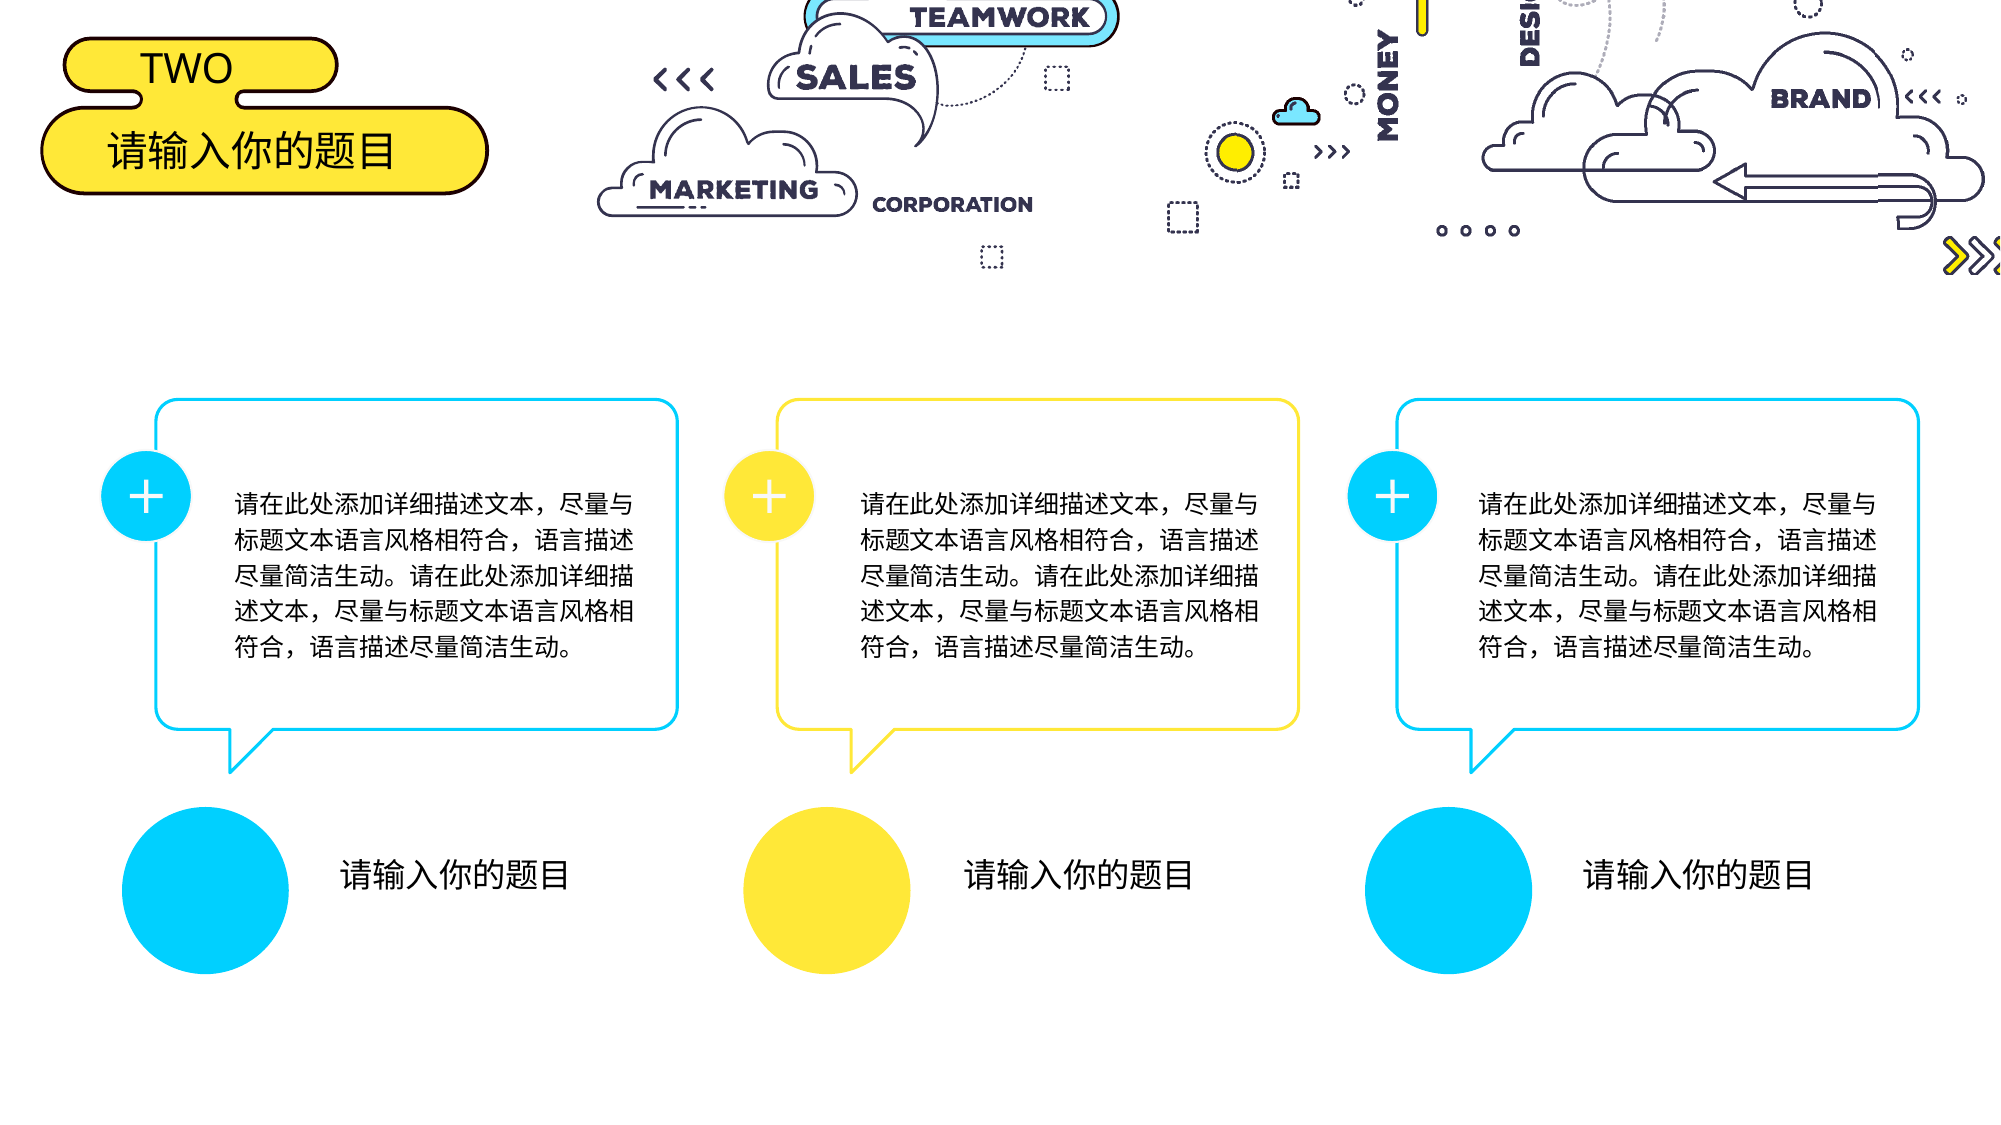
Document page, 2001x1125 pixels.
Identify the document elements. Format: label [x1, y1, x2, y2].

text_box [100, 399, 1919, 975]
